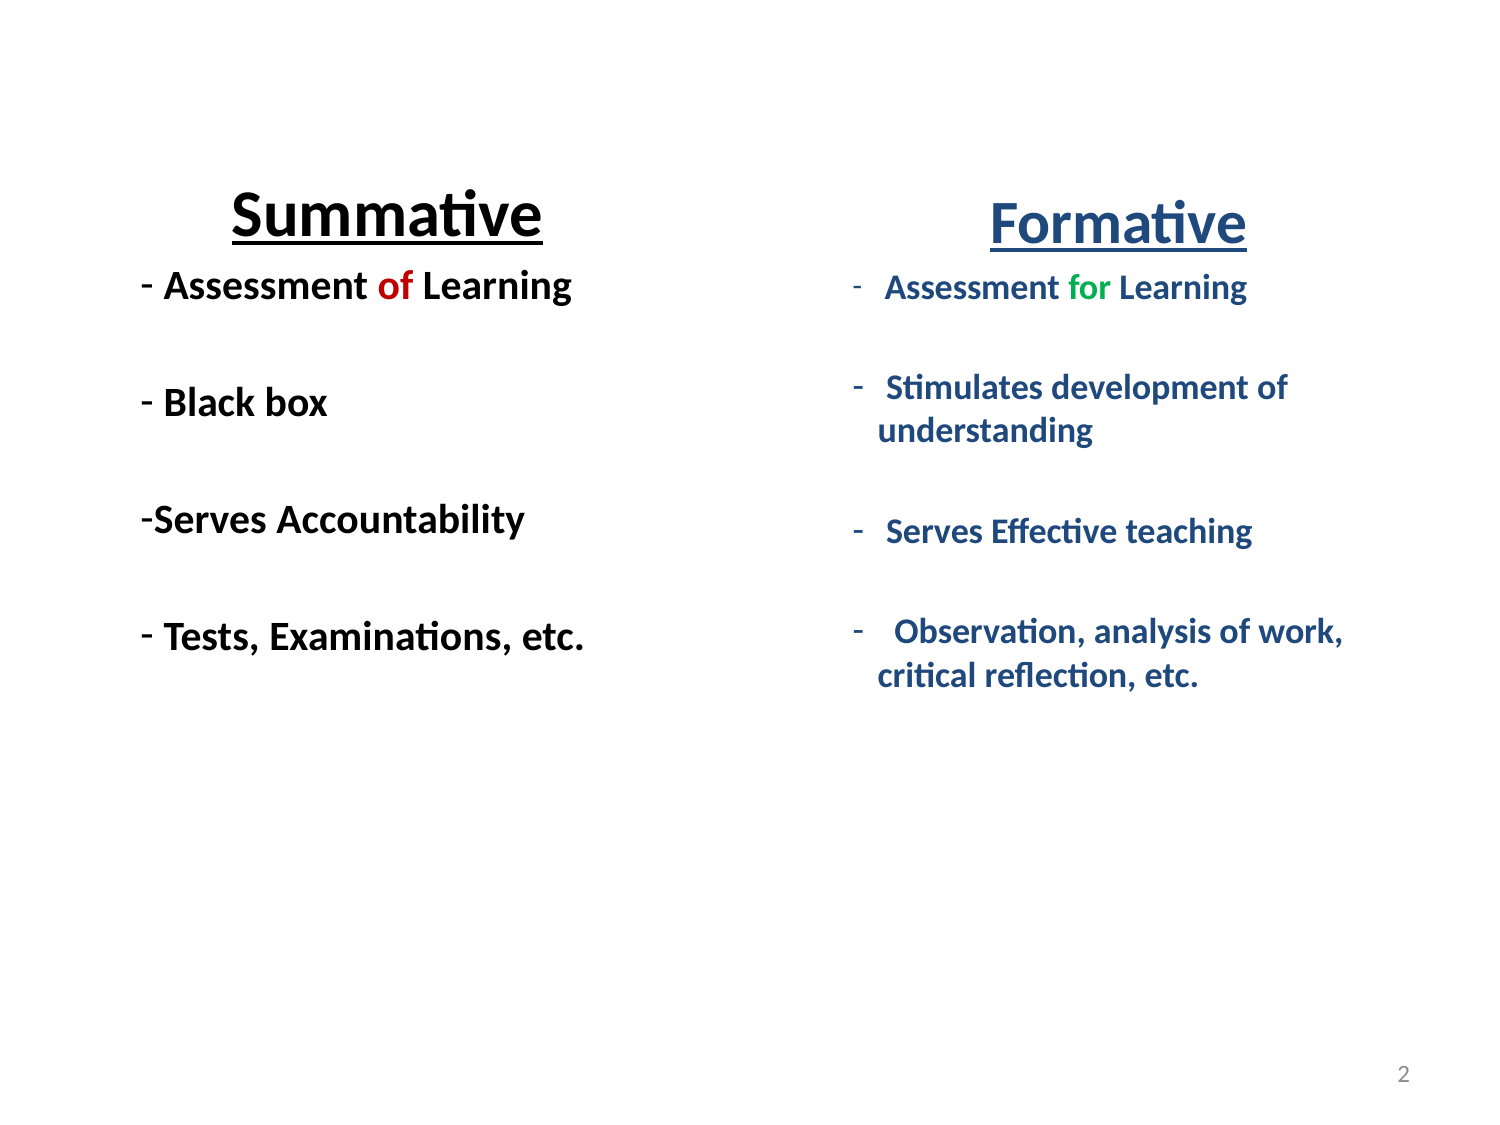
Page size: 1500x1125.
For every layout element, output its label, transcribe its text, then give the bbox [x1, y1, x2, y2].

subtitle Summative Assessment of Learning Black box Serves Accountability Tests, Examinations, etc. [124, 162, 651, 851]
text_box Formative Assessment for Learning Stimulates development of understanding Serves Effective teaching Observation, analysis of work, critical reflection, etc. [837, 174, 1400, 838]
slide_number 2 [1074, 1042, 1425, 1103]
